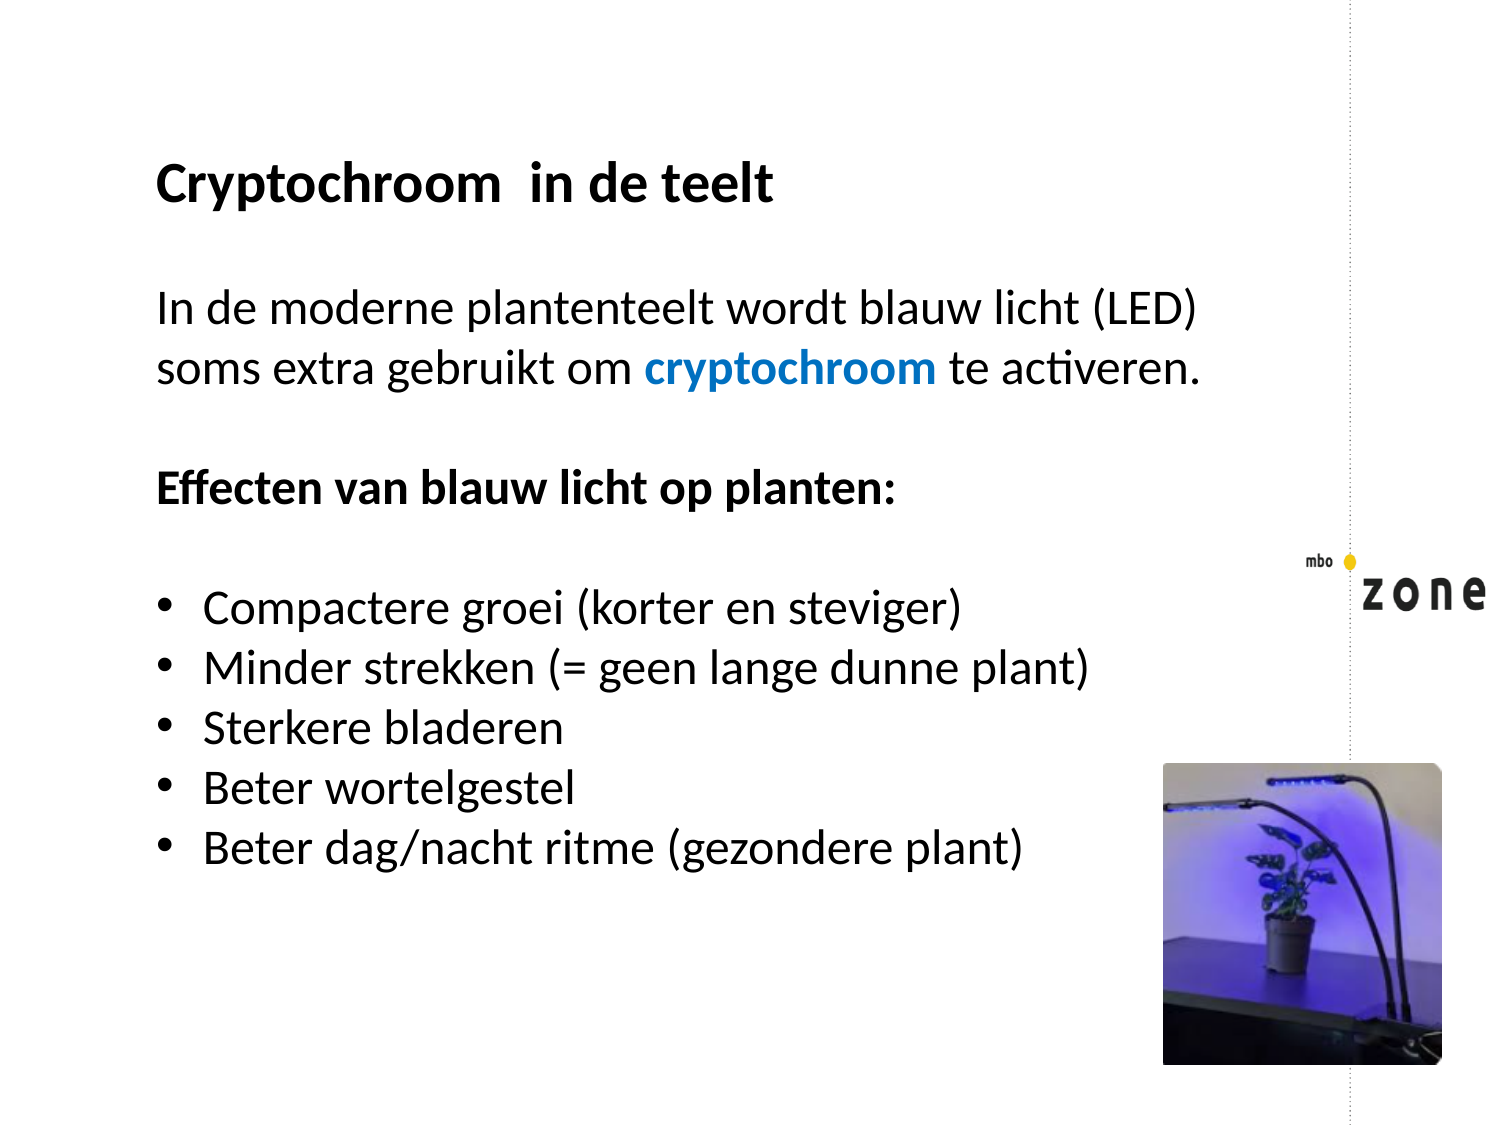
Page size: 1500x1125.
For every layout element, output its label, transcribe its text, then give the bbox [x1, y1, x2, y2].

picture [1163, 0, 1500, 1125]
text_box Cryptochroom in de teelt [141, 137, 1084, 222]
text_box In de moderne plantenteelt wordt blauw licht (LED) soms extra gebruikt om cryptochroom te activeren. Effecten van blauw licht op planten: Compactere groei (korter en steviger) Minder strekken (= geen lange dunne plant) Sterkere bladeren Beter wortelgestel Beter dag/nacht ritme (gezondere plant) [141, 267, 1282, 882]
